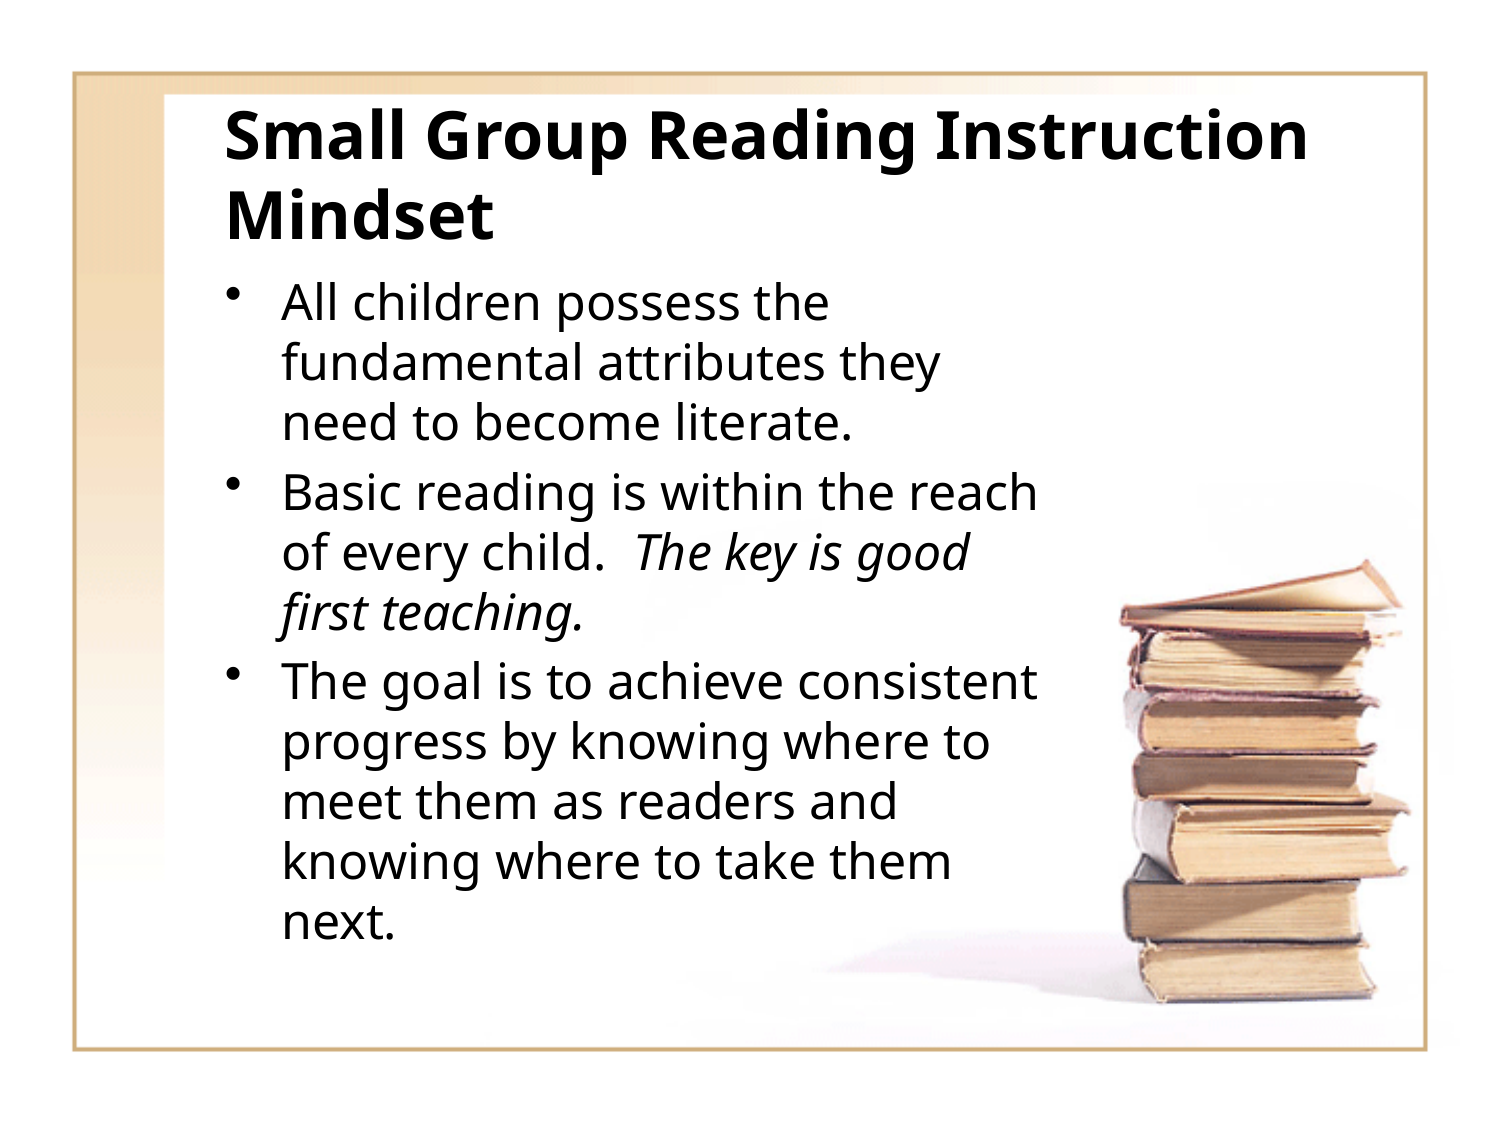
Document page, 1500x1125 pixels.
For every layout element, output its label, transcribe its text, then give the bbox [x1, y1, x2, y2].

picture [0, 0, 1500, 1125]
list All children possess the fundamental attributes they need to become literate. Basic reading is within the reach of every child. The key is good first teaching. The goal is to achieve consistent progress by knowing where to meet them as readers and knowing where to take them next. [209, 262, 1073, 1006]
title Small Group Reading Instruction Mindset [209, 112, 1373, 233]
